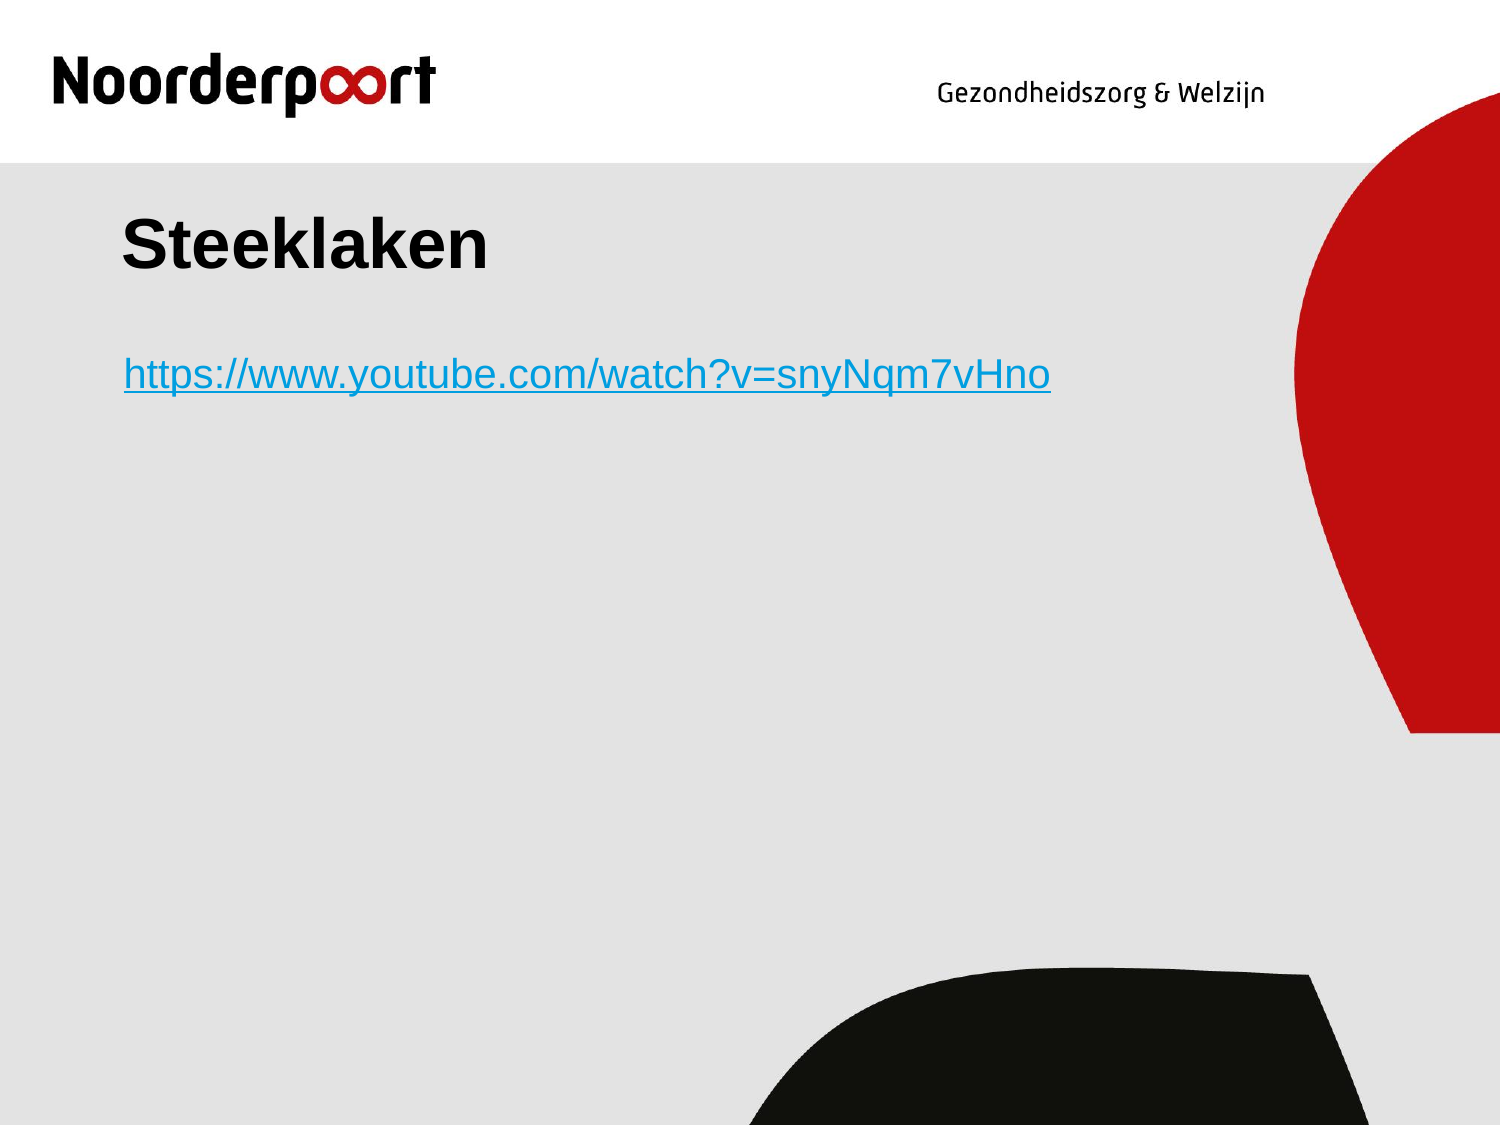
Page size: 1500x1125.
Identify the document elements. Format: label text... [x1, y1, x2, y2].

title Steeklaken [106, 187, 1290, 294]
picture [0, 0, 1500, 1125]
list https://www.youtube.com/watch?v=snyNqm7vHno [108, 343, 1292, 927]
